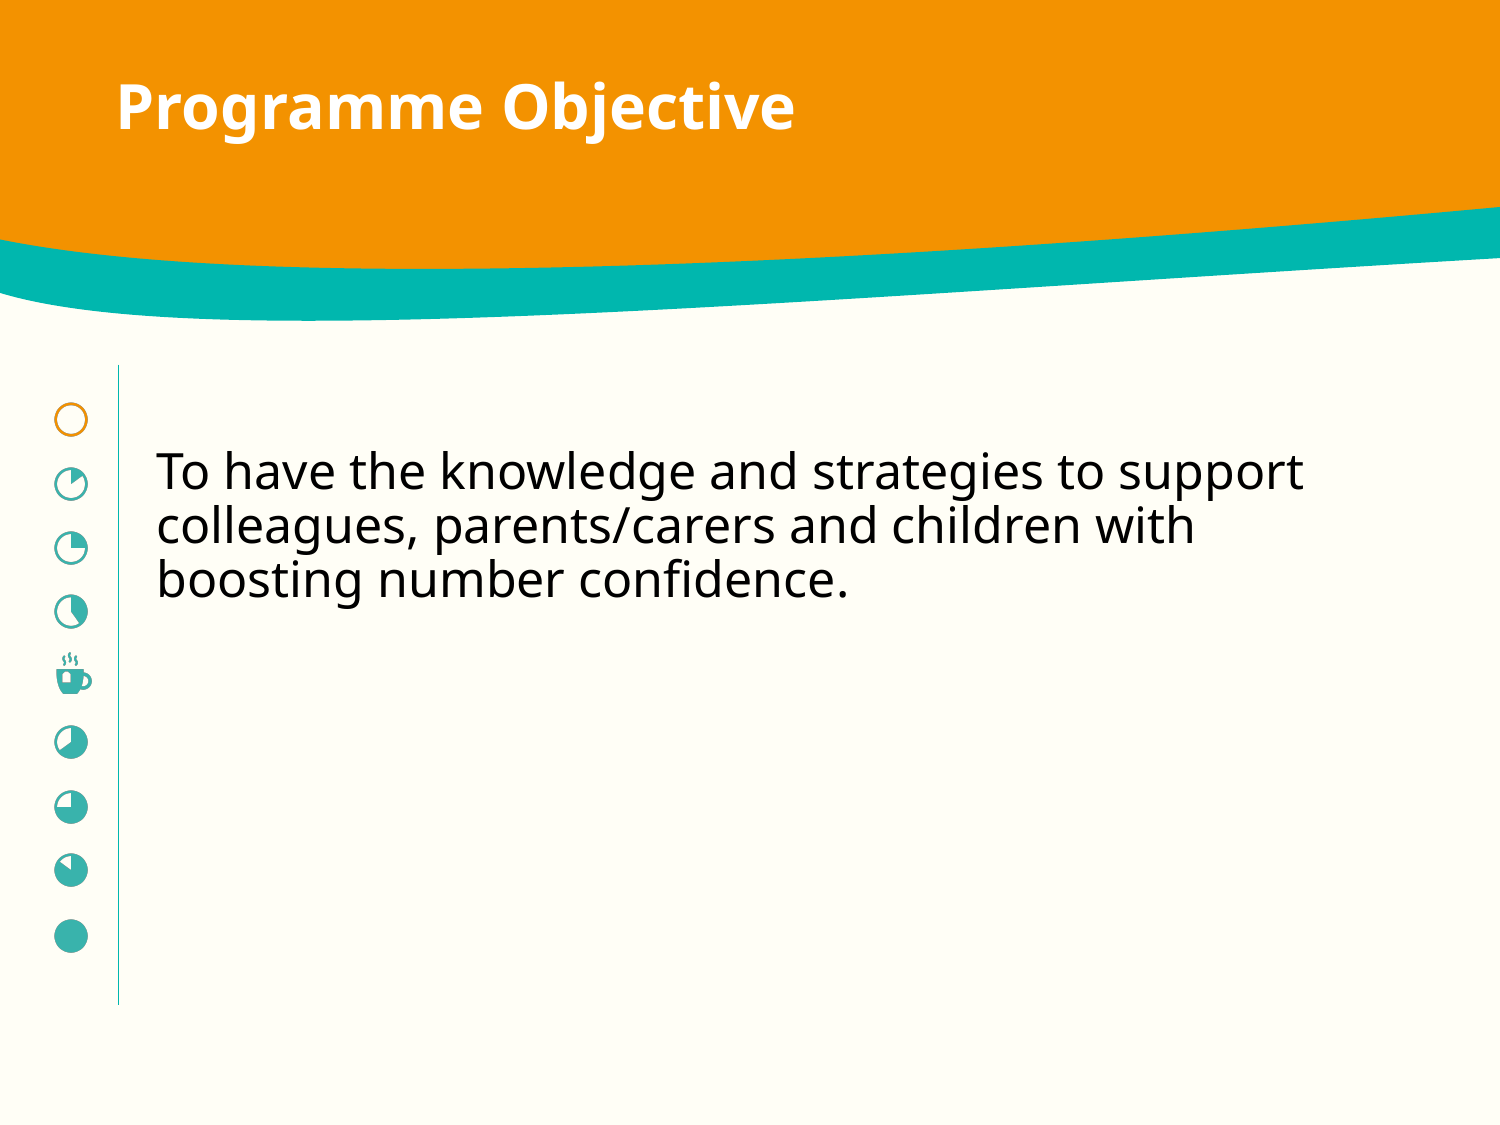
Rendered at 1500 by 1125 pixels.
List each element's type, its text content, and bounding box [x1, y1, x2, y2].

picture [50, 527, 92, 569]
picture [50, 590, 92, 633]
list Programme Objective [100, 67, 1411, 258]
picture [50, 721, 92, 763]
picture [47, 646, 101, 700]
picture [50, 398, 92, 441]
picture [50, 786, 92, 828]
picture [50, 463, 92, 505]
picture [50, 849, 92, 891]
list To have the knowledge and strategies to support colleagues, parents/carers and children with boosting number confidence. [141, 438, 1411, 837]
picture [50, 915, 92, 957]
